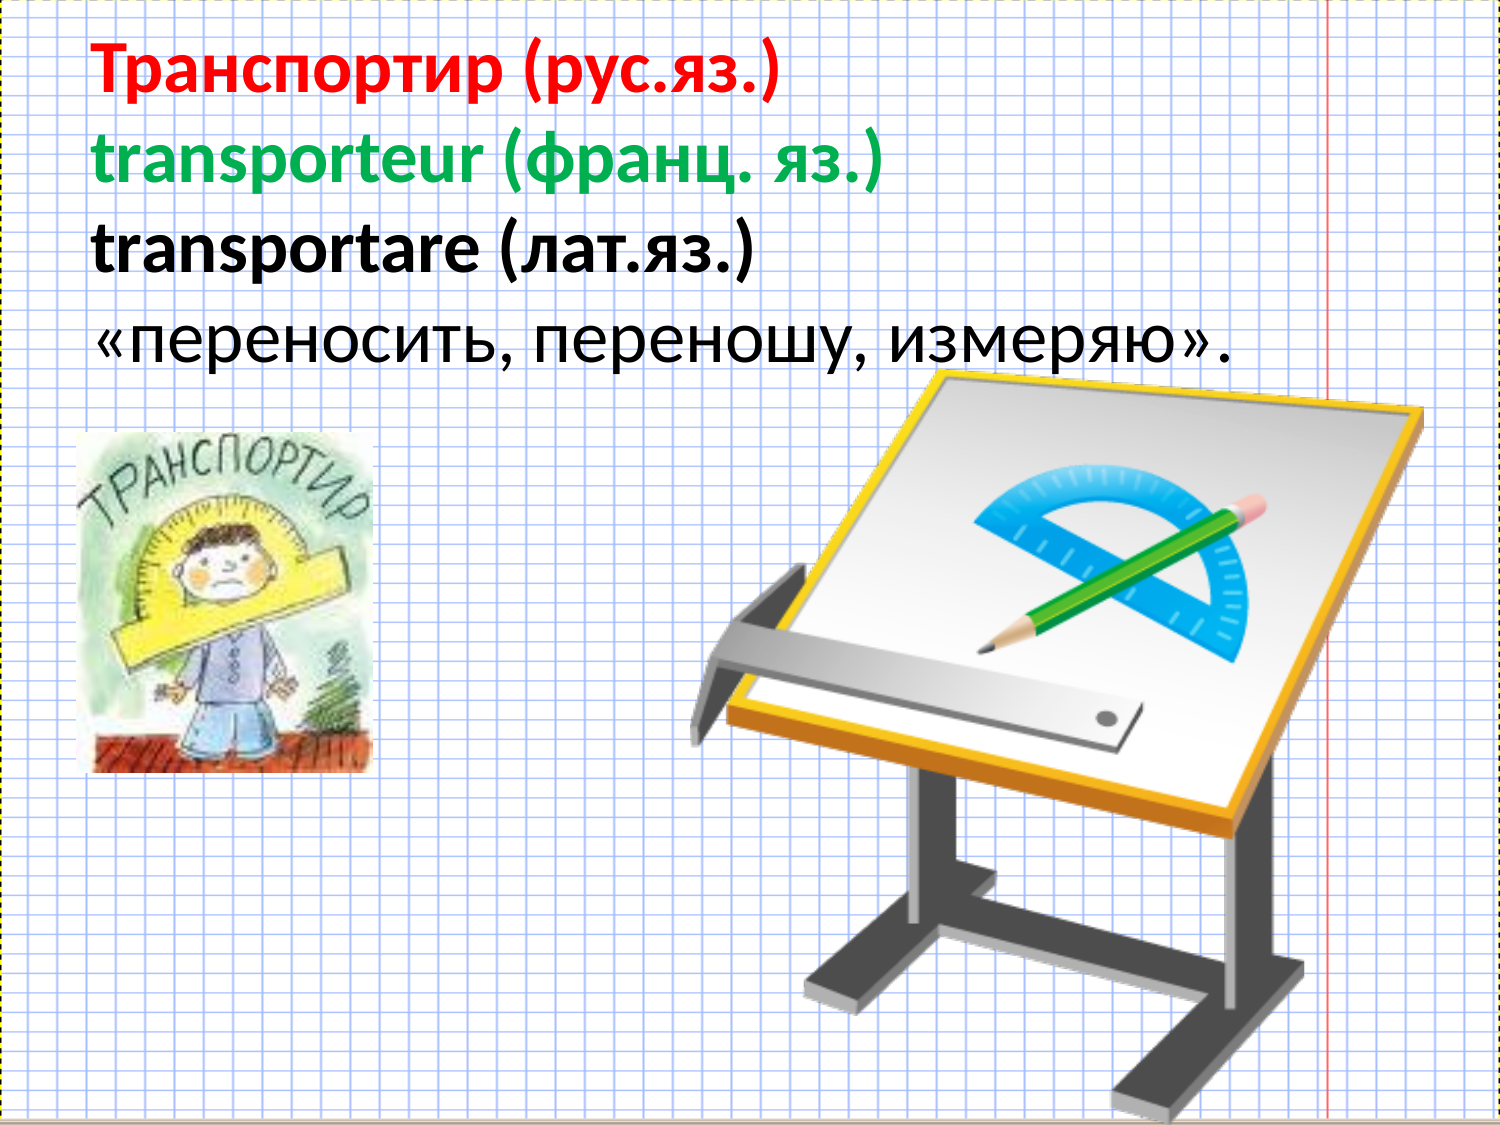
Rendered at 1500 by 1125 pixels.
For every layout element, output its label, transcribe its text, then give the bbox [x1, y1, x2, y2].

picture [0, 0, 1500, 1125]
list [76, 432, 373, 773]
title Транспортир (рус.яз.) transporteur (франц. яз.) transportare (лат.яз.) «переносить, переношу, измеряю». [75, 45, 1425, 350]
